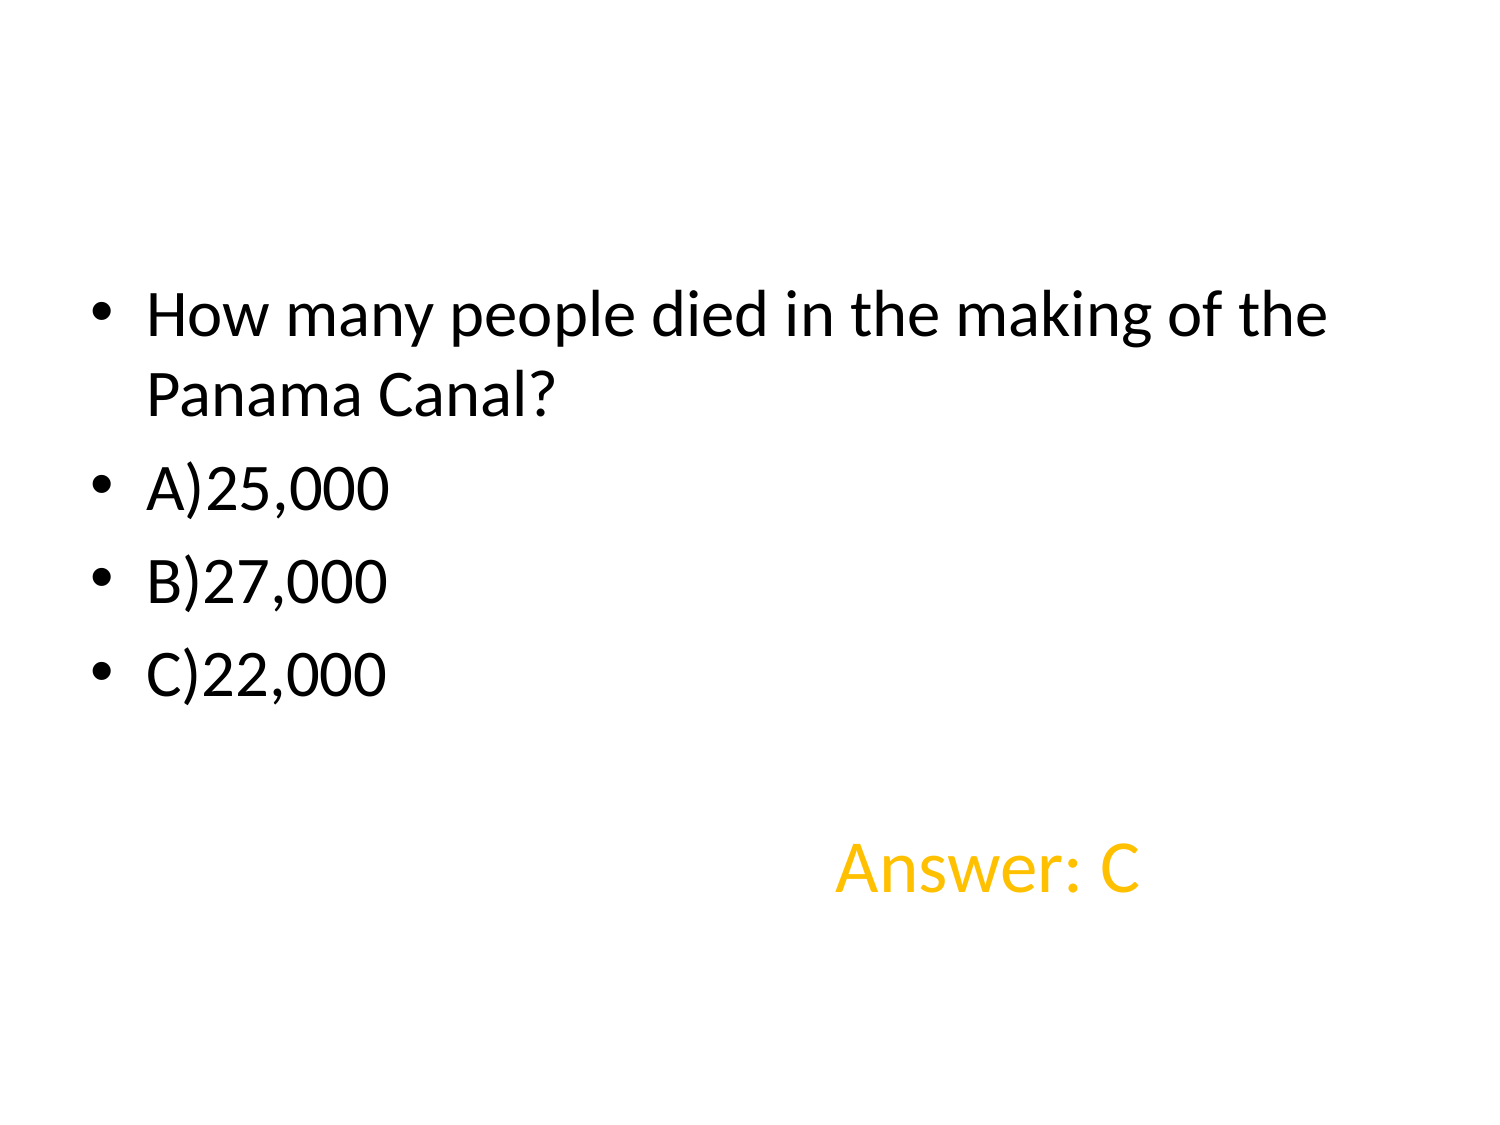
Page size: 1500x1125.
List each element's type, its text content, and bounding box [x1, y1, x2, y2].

list How many people died in the making of the Panama Canal? A)25,000 B)27,000 C)22,000 [75, 262, 1425, 1005]
text_box Answer: C [820, 810, 1376, 916]
